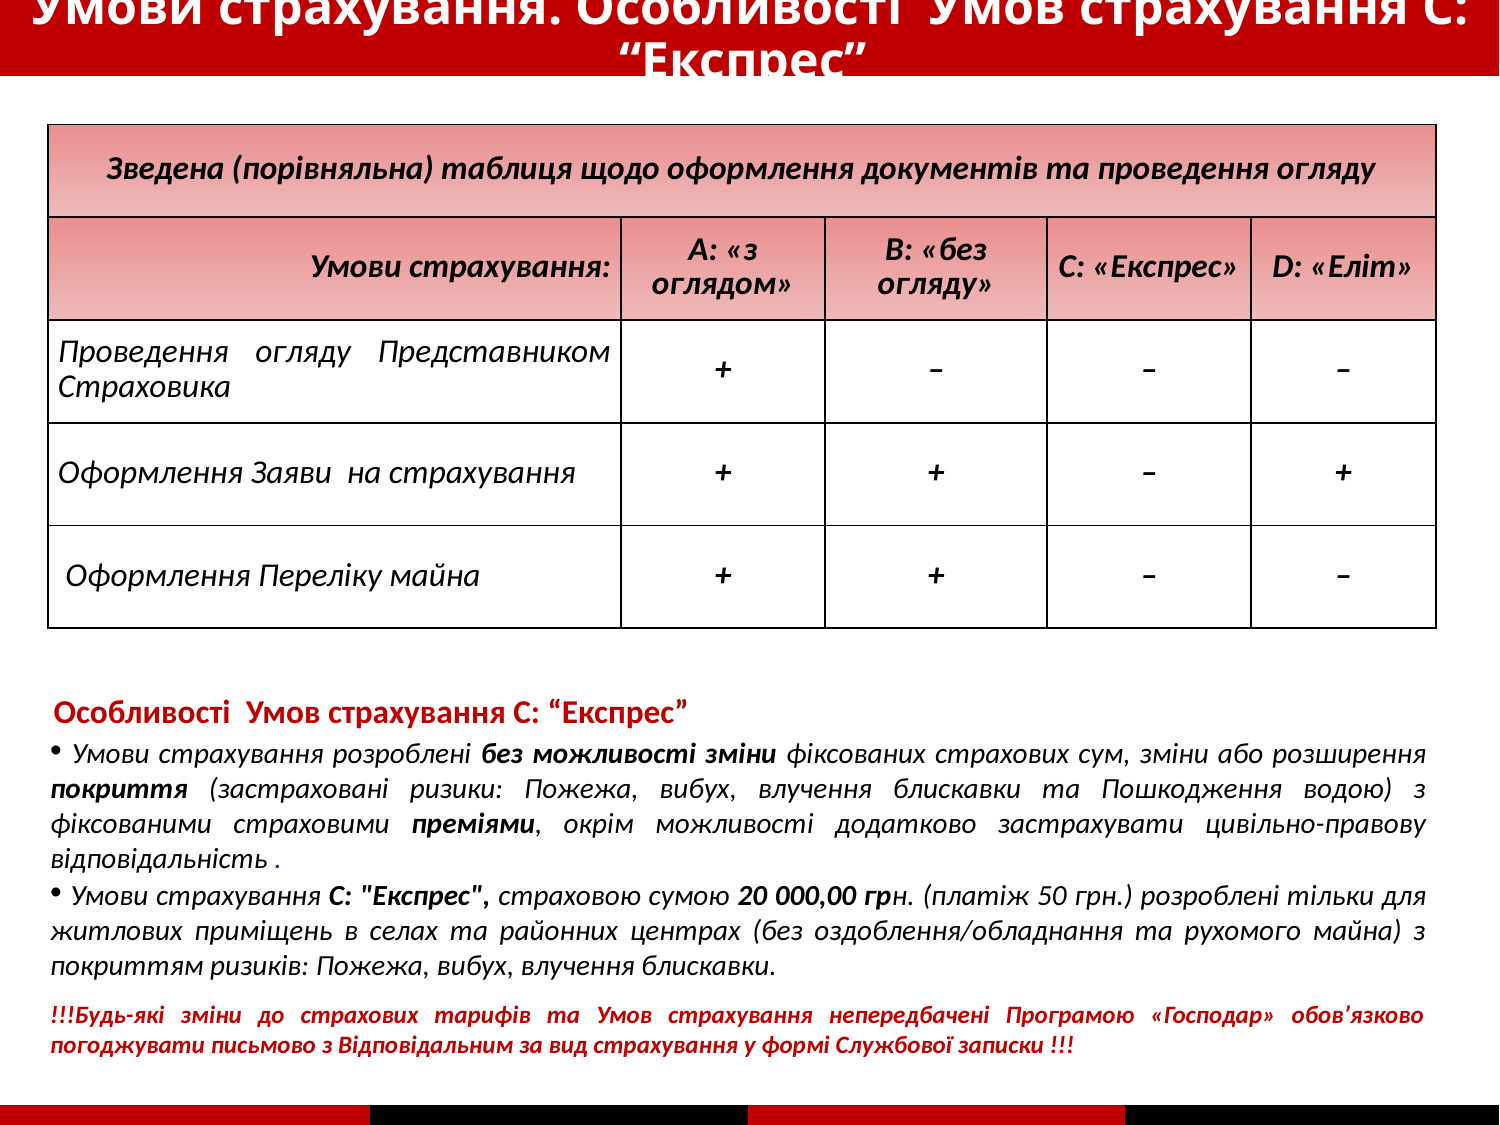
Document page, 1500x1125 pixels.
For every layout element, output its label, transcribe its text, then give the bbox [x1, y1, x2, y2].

table_cell Умови страхування: [49, 218, 620, 319]
table_cell C: «Експрес» [1048, 218, 1250, 319]
table_cell – [1048, 321, 1250, 422]
table_cell + [1252, 424, 1435, 525]
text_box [0, 1105, 1498, 1125]
text_box Умови страхування С: "Експрес", страховою сумою 20 000,00 грн. (платіж 50 грн.) розроблені тільки для житлових приміщень в селах та районних центрах (без оздоблення/обладнання та рухомого майна) з покриттям ризиків: Пожежа, вибух, влучення блискавки. [35, 882, 1442, 989]
table_cell А: «з оглядом» [622, 218, 824, 319]
table_cell – [1252, 321, 1435, 422]
text_box Умови страхування розроблені без можливості зміни фіксованих страхових сум, зміни або розширення покриття (застраховані ризики: Пожежа, вибух, влучення блискавки та Пошкодження водою) з фіксованими страховими преміями, окрім можливості додатково застрахувати цивільно-правову відповідальність . [35, 722, 1442, 882]
text_box [0, 62, 1499, 76]
table_cell D: «Еліт» [1252, 218, 1435, 319]
table_cell + [622, 526, 824, 627]
table_cell + [826, 424, 1046, 525]
table_cell – [826, 321, 1046, 422]
table_cell + [622, 321, 824, 422]
table_cell Оформлення Заяви на страхування [49, 424, 620, 525]
table_cell + [826, 526, 1046, 627]
title Умови страхування. Особливості Умов страхування С: “Експрес” [0, 8, 1500, 62]
text_box [0, 0, 1499, 8]
table_cell – [1252, 526, 1435, 627]
table_cell Проведення огляду Представником Страховика [49, 321, 620, 422]
table_header Зведена (порівняльна) таблиця щодо оформлення документів та проведення огляду [49, 125, 1435, 216]
text_box Особливості Умов страхування С: “Експрес” [38, 677, 713, 722]
table_cell + [622, 424, 824, 525]
text_box !!!Будь-які зміни до страхових тарифів та Умов страхування непередбачені Програмою «Господар» обов’язково погоджувати письмово з Відповідальним за вид страхування у формі Службової записки !!! [35, 991, 1442, 1067]
table_cell Оформлення Переліку майна [49, 526, 620, 627]
table_cell В: «без огляду» [826, 218, 1046, 319]
table_cell – [1048, 424, 1250, 525]
table_cell – [1048, 526, 1250, 627]
